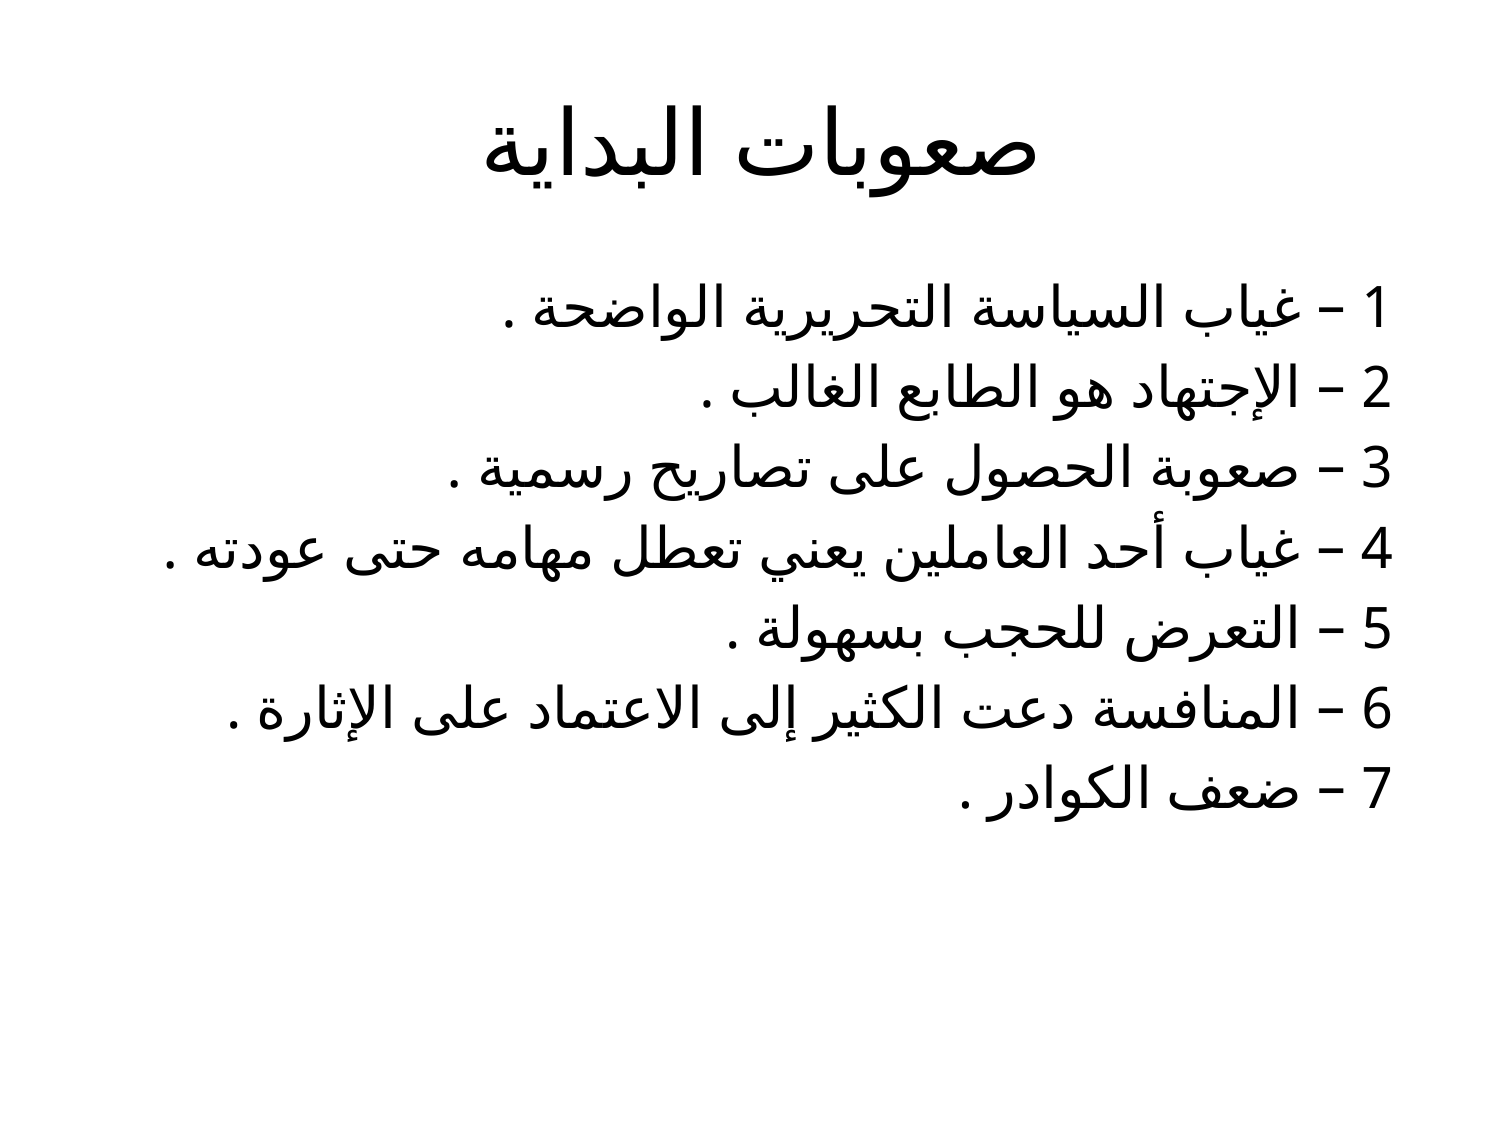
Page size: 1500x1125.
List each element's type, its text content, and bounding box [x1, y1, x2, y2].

list 1 – غياب السياسة التحريرية الواضحة . 2 – الإجتهاد هو الطابع الغالب . 3 – صعوبة الحصول على تصاريح رسمية . 4 – غياب أحد العاملين يعني تعطل مهامه حتى عودته . 5 – التعرض للحجب بسهولة . 6 – المنافسة دعت الكثير إلى الاعتماد على الإثارة . 7 – ضعف الكوادر . [75, 262, 1425, 1005]
title صعوبات البداية [75, 45, 1425, 233]
